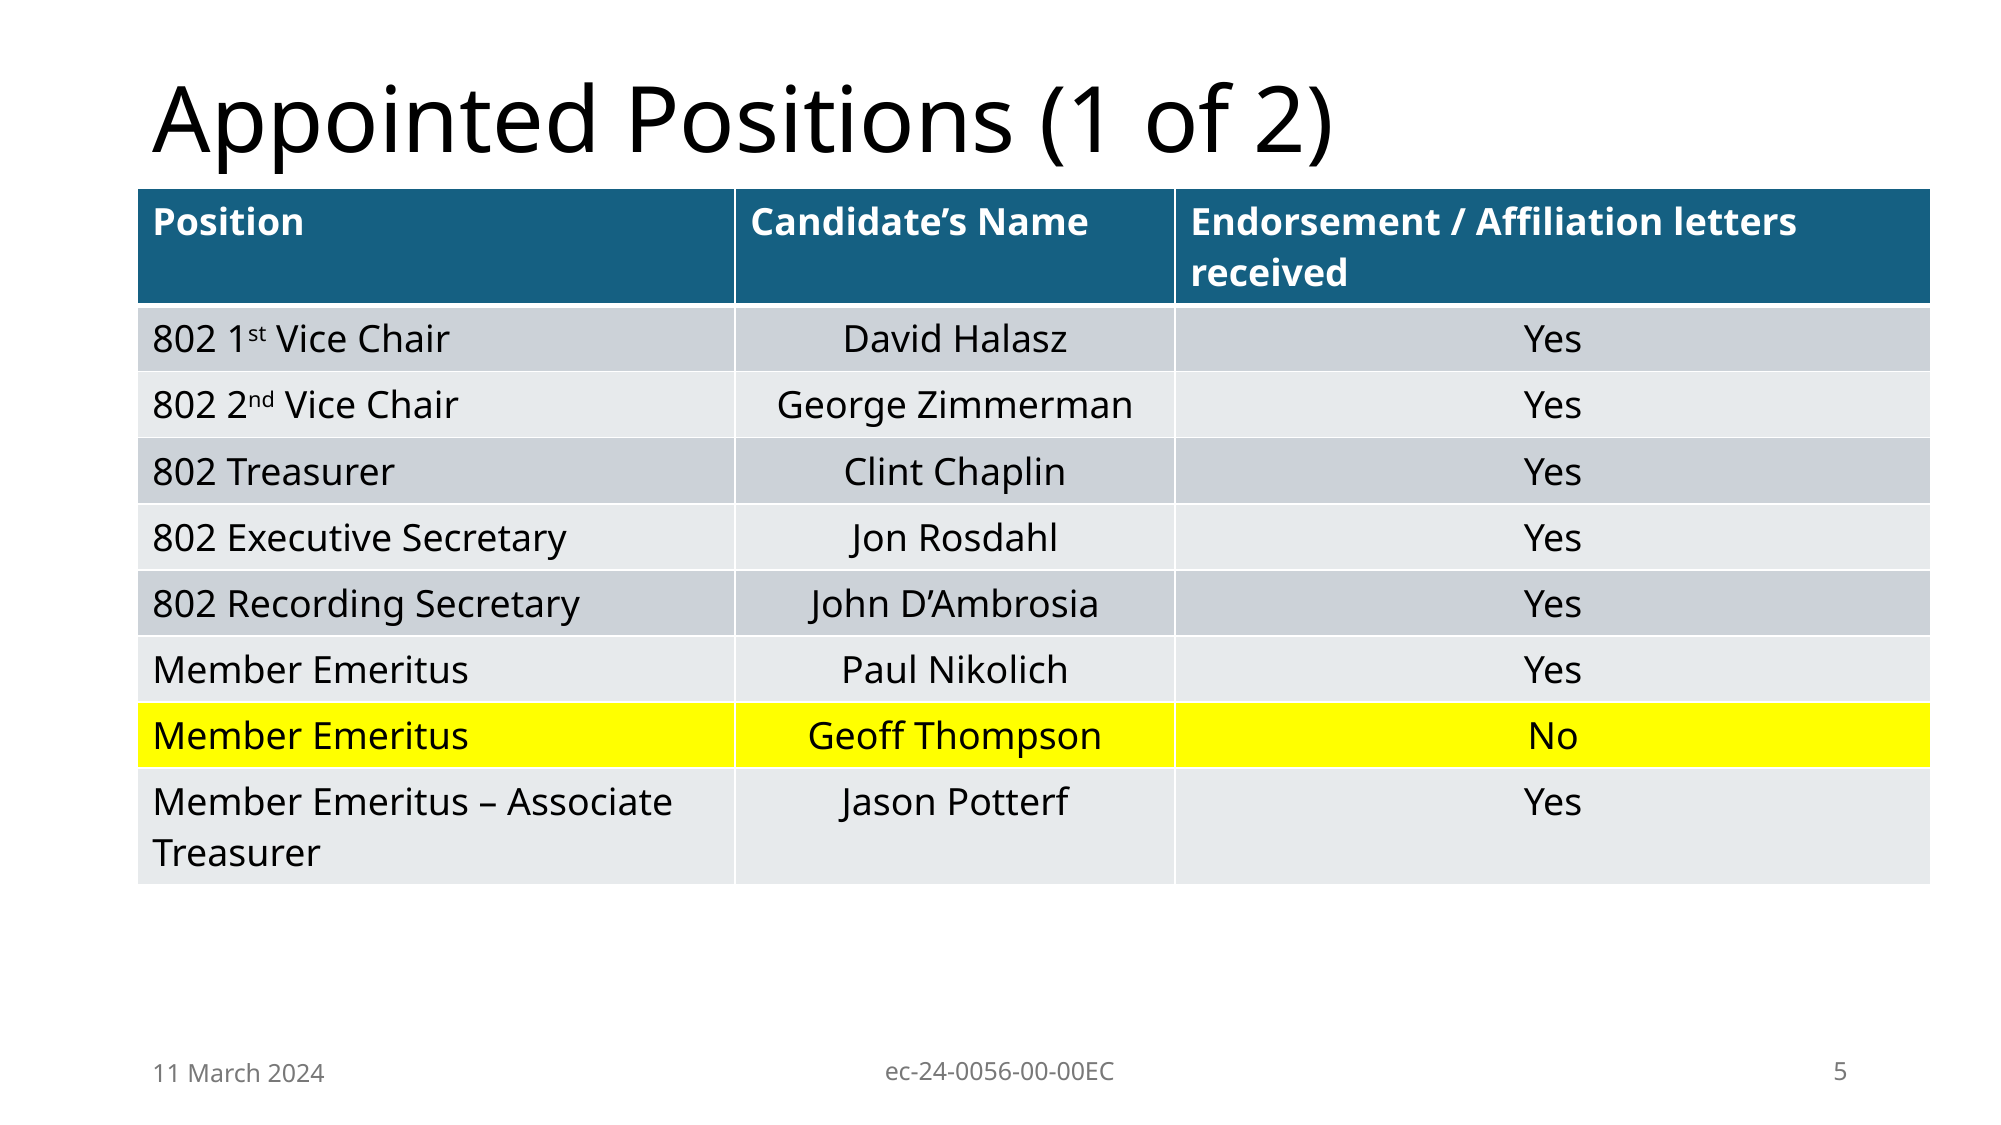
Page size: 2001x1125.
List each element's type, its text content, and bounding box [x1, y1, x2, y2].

table_cell Yes [1176, 769, 1930, 884]
table_cell Yes [1176, 505, 1930, 569]
table_cell Yes [1176, 571, 1930, 635]
table_cell Jason Potterf [736, 769, 1174, 884]
table_cell John D’Ambrosia [736, 571, 1174, 635]
table_cell George Zimmerman [736, 372, 1174, 437]
table_cell Member Emeritus [138, 703, 734, 767]
table_cell Paul Nikolich [736, 637, 1174, 701]
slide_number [137, 1042, 588, 1103]
table_cell Clint Chaplin [736, 438, 1174, 503]
table_cell Yes [1176, 372, 1930, 437]
table_cell Yes [1176, 637, 1930, 701]
slide_number 5 [1412, 1042, 1863, 1103]
table_cell Member Emeritus [138, 637, 734, 701]
footer ec-24-0056-00-00EC [662, 1042, 1338, 1103]
table_header Position [138, 189, 734, 303]
table_cell 802 1st Vice Chair [138, 308, 734, 371]
table_cell 802 Recording Secretary [138, 571, 734, 635]
title Appointed Positions (1 of 2) [137, 59, 1863, 186]
table_header Endorsement / Affiliation letters received [1176, 189, 1930, 303]
table_cell Yes [1176, 438, 1930, 503]
table_cell Geoff Thompson [736, 703, 1174, 767]
table_cell Yes [1176, 308, 1930, 371]
table_cell David Halasz [736, 308, 1174, 371]
table_cell 802 Treasurer [138, 438, 734, 503]
table_header Candidate’s Name [736, 189, 1174, 303]
table_cell 802 Executive Secretary [138, 505, 734, 569]
table_cell Member Emeritus – Associate Treasurer [138, 769, 734, 884]
table_cell Jon Rosdahl [736, 505, 1174, 569]
table_cell 802 2nd Vice Chair [138, 372, 734, 437]
table_cell No [1176, 703, 1930, 767]
